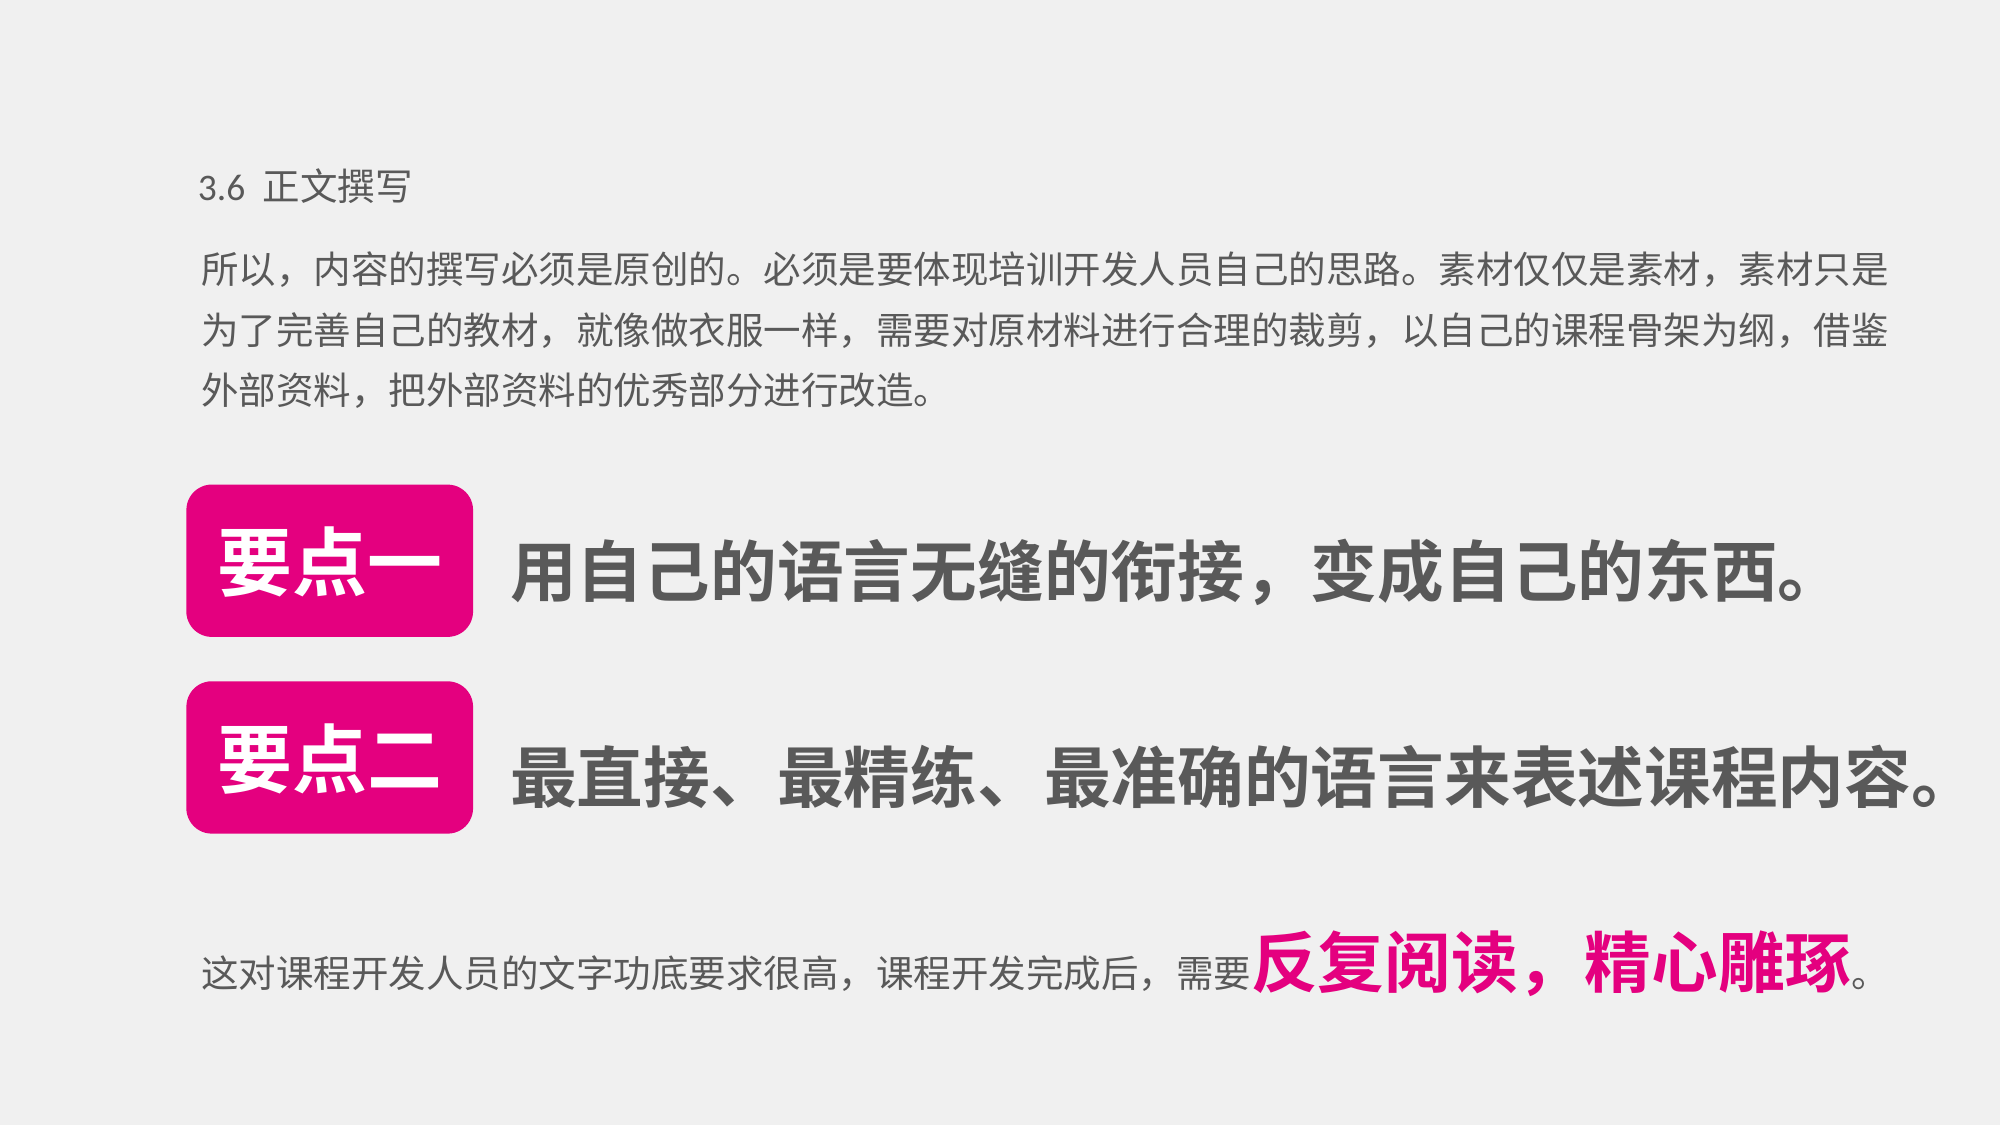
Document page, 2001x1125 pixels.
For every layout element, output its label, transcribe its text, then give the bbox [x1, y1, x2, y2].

text_box 这对课程开发人员的文字功底要求很高，课程开发完成后，需要反复阅读，精心雕琢。 [186, 885, 1932, 1009]
text_box 要点一 [186, 484, 474, 637]
text_box 最直接、最精练、最准确的语言来表述课程内容。 [495, 700, 1957, 823]
text_box 用自己的语言无缝的衔接，变成自己的东西。 [495, 494, 1957, 618]
text_box 所以，内容的撰写必须是原创的。必须是要体现培训开发人员自己的思路。素材仅仅是素材，素材只是为了完善自己的教材，就像做衣服一样，需要对原材料进行合理的裁剪，以自己的课程骨架为纲，借鉴外部资料，把外部资料的优秀部分进行改造。 [186, 222, 1932, 420]
text_box 要点二 [186, 681, 474, 834]
text_box 3.6 正文撰写 [183, 155, 428, 216]
